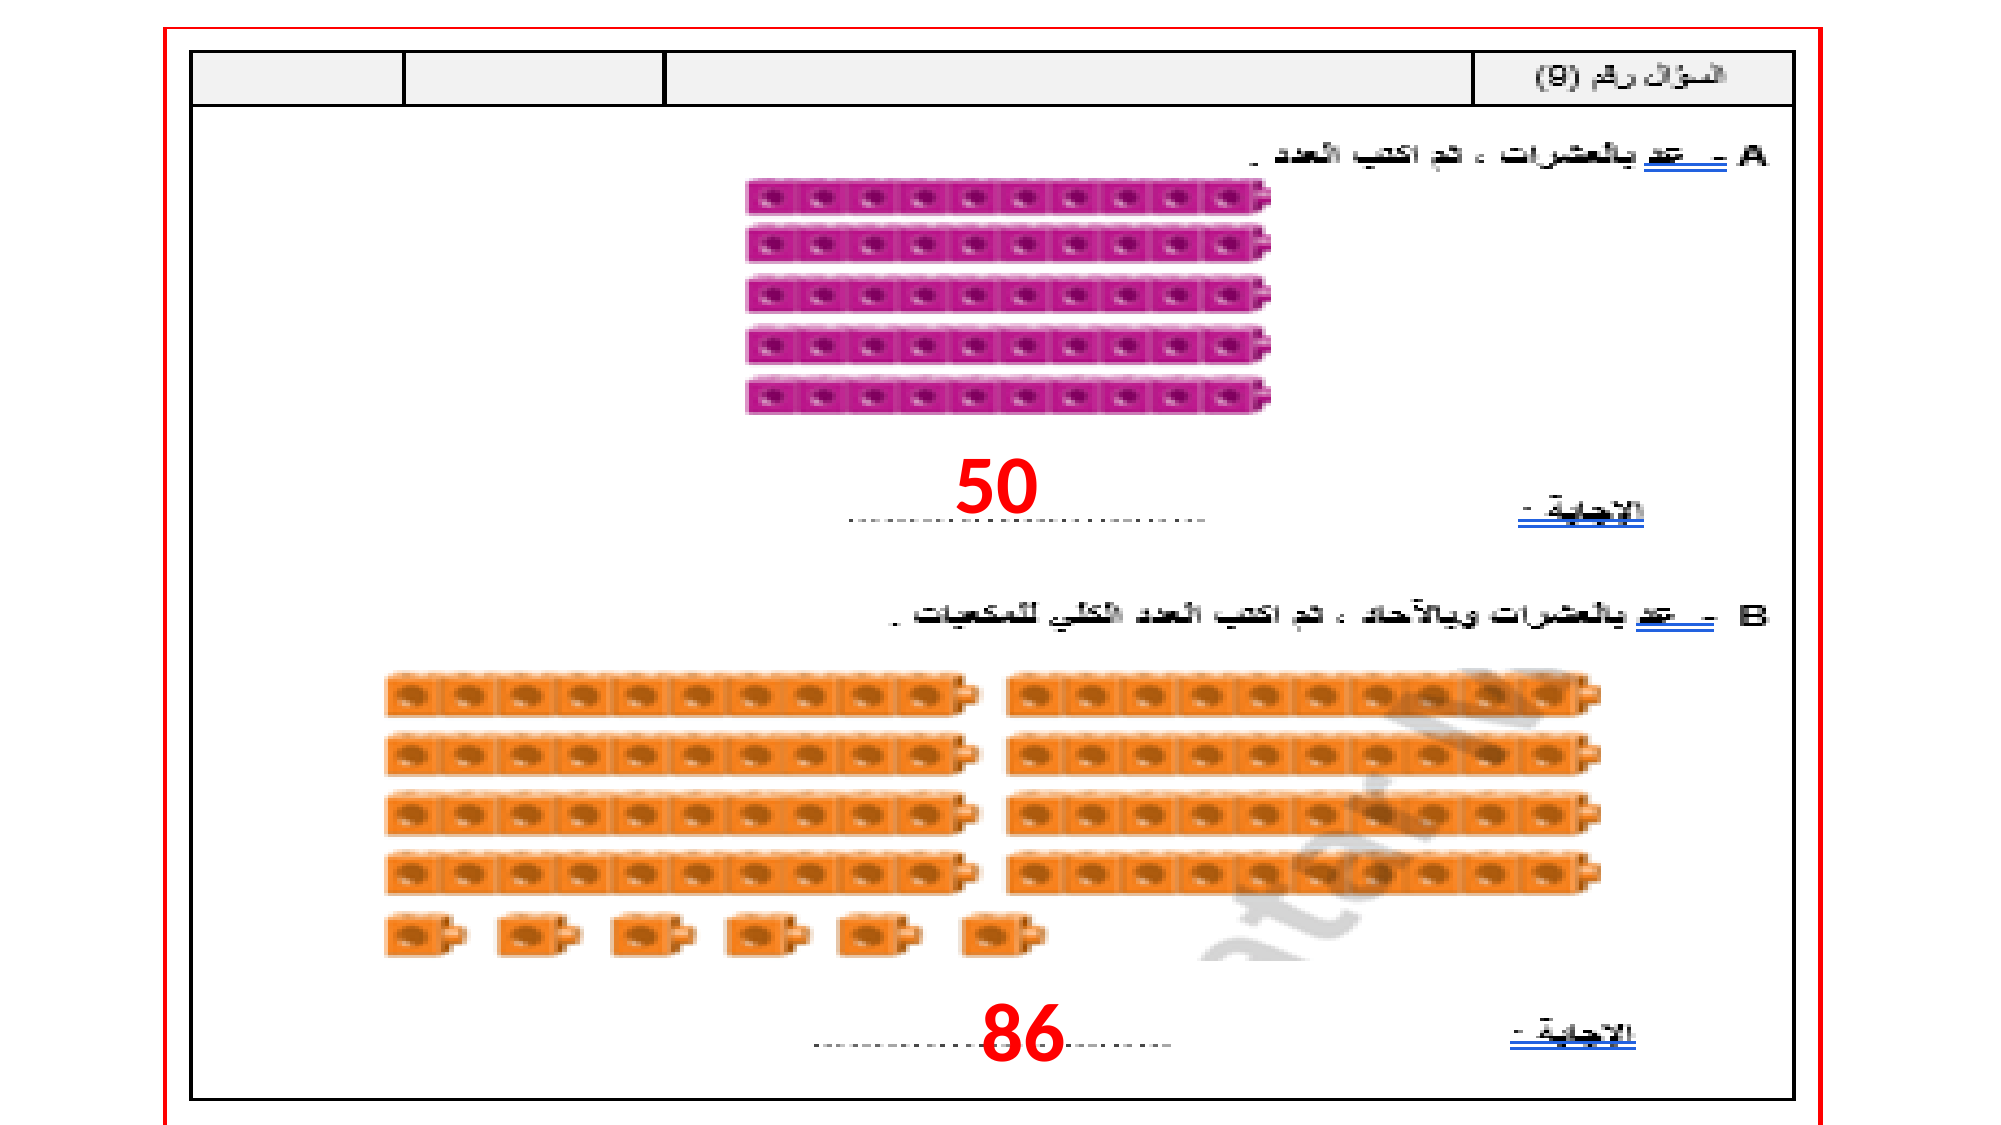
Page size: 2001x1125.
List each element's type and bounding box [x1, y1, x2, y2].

picture [163, 27, 1823, 1125]
